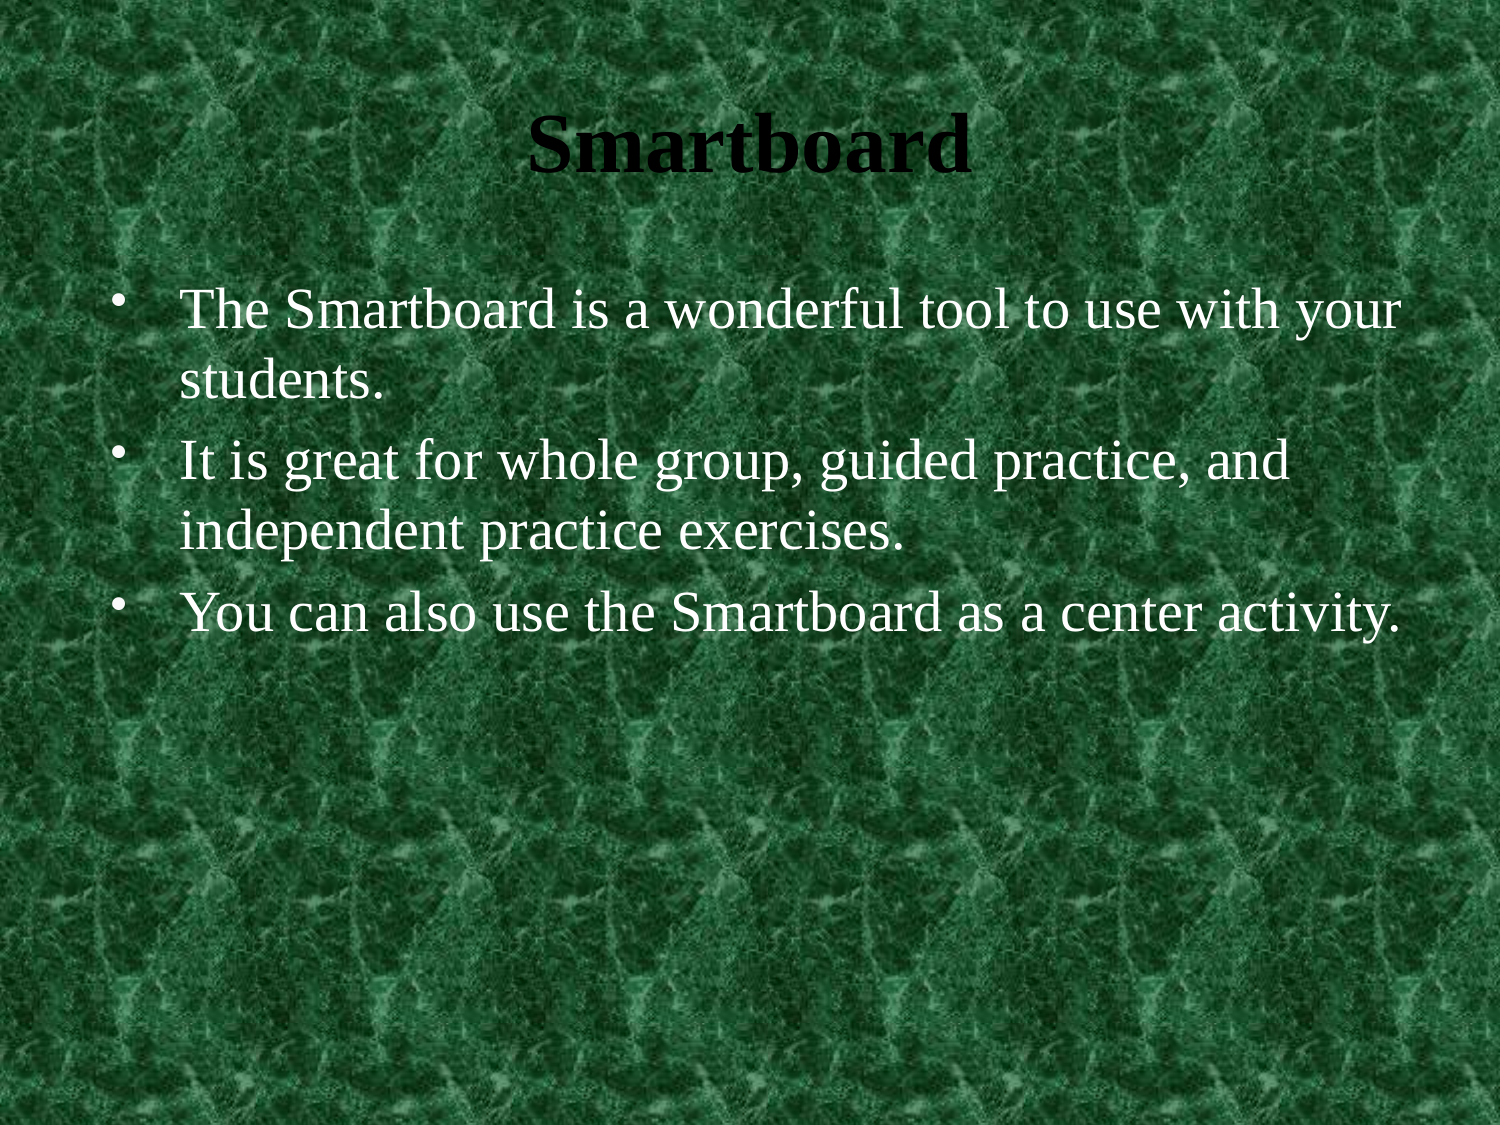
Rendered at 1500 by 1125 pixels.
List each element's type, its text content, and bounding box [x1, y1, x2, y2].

picture [0, 0, 1500, 1125]
title Smartboard [75, 45, 1425, 233]
list The Smartboard is a wonderful tool to use with your students. It is great for whole group, guided practice, and independent practice exercises. You can also use the Smartboard as a center activity. [74, 262, 1426, 1036]
